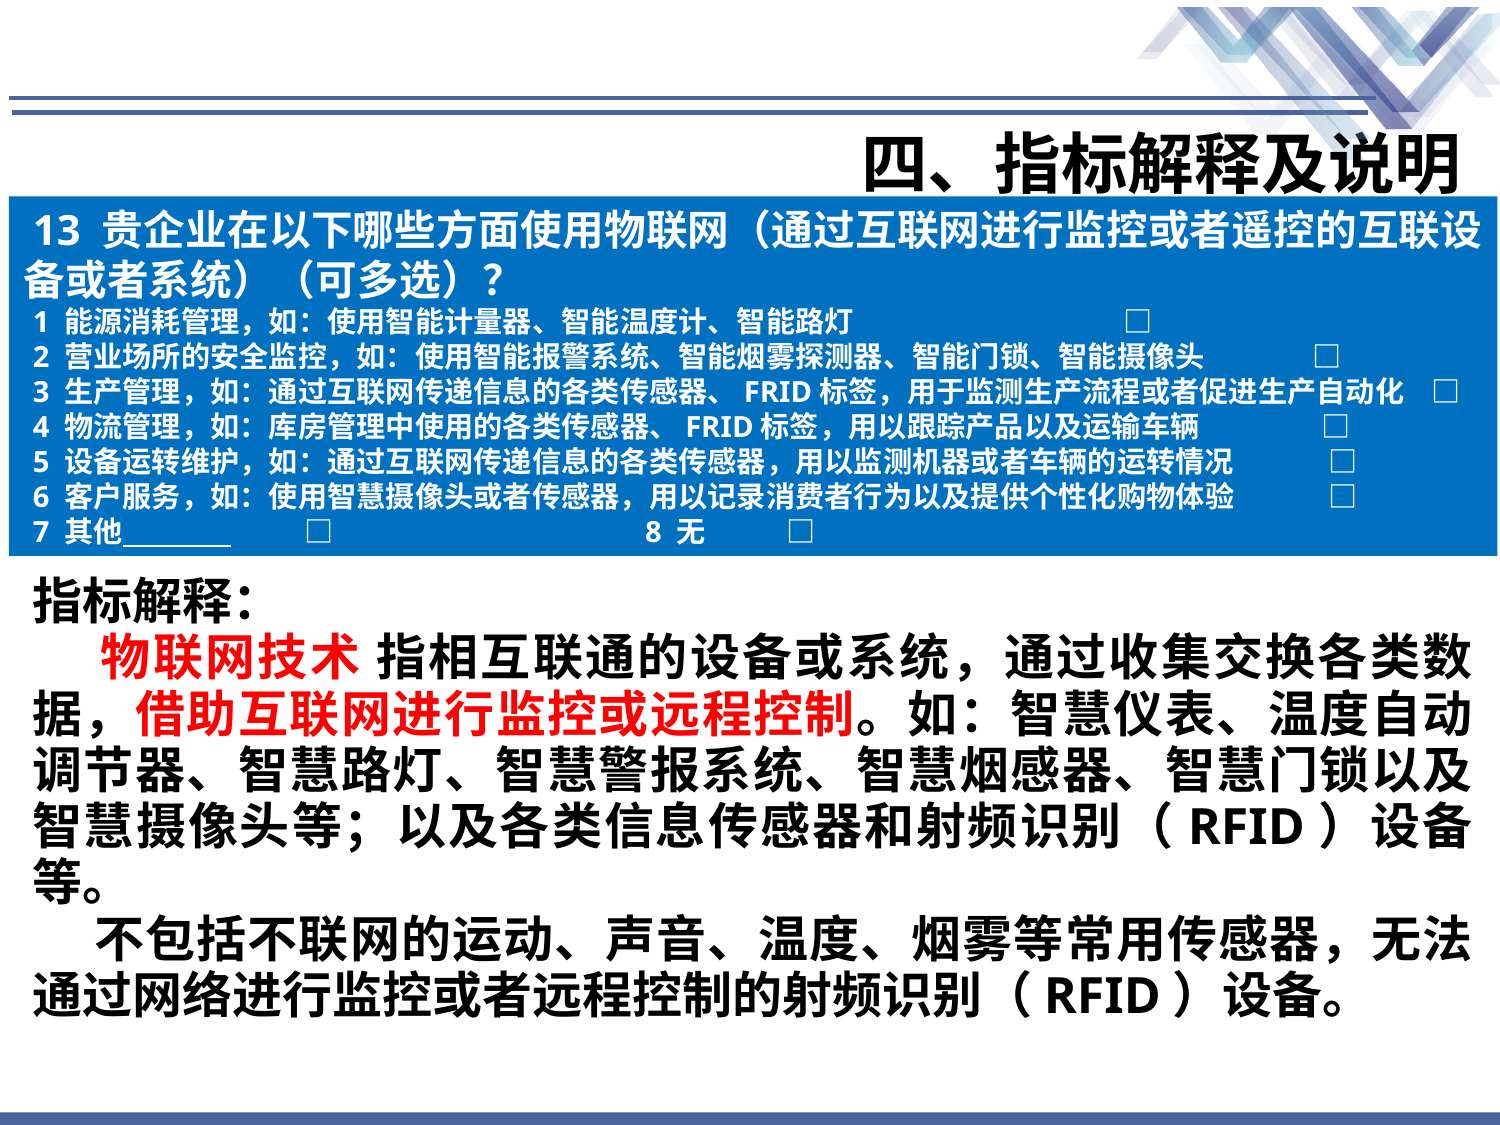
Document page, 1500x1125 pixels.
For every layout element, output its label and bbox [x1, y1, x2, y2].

text_box [0, 7, 1500, 1125]
